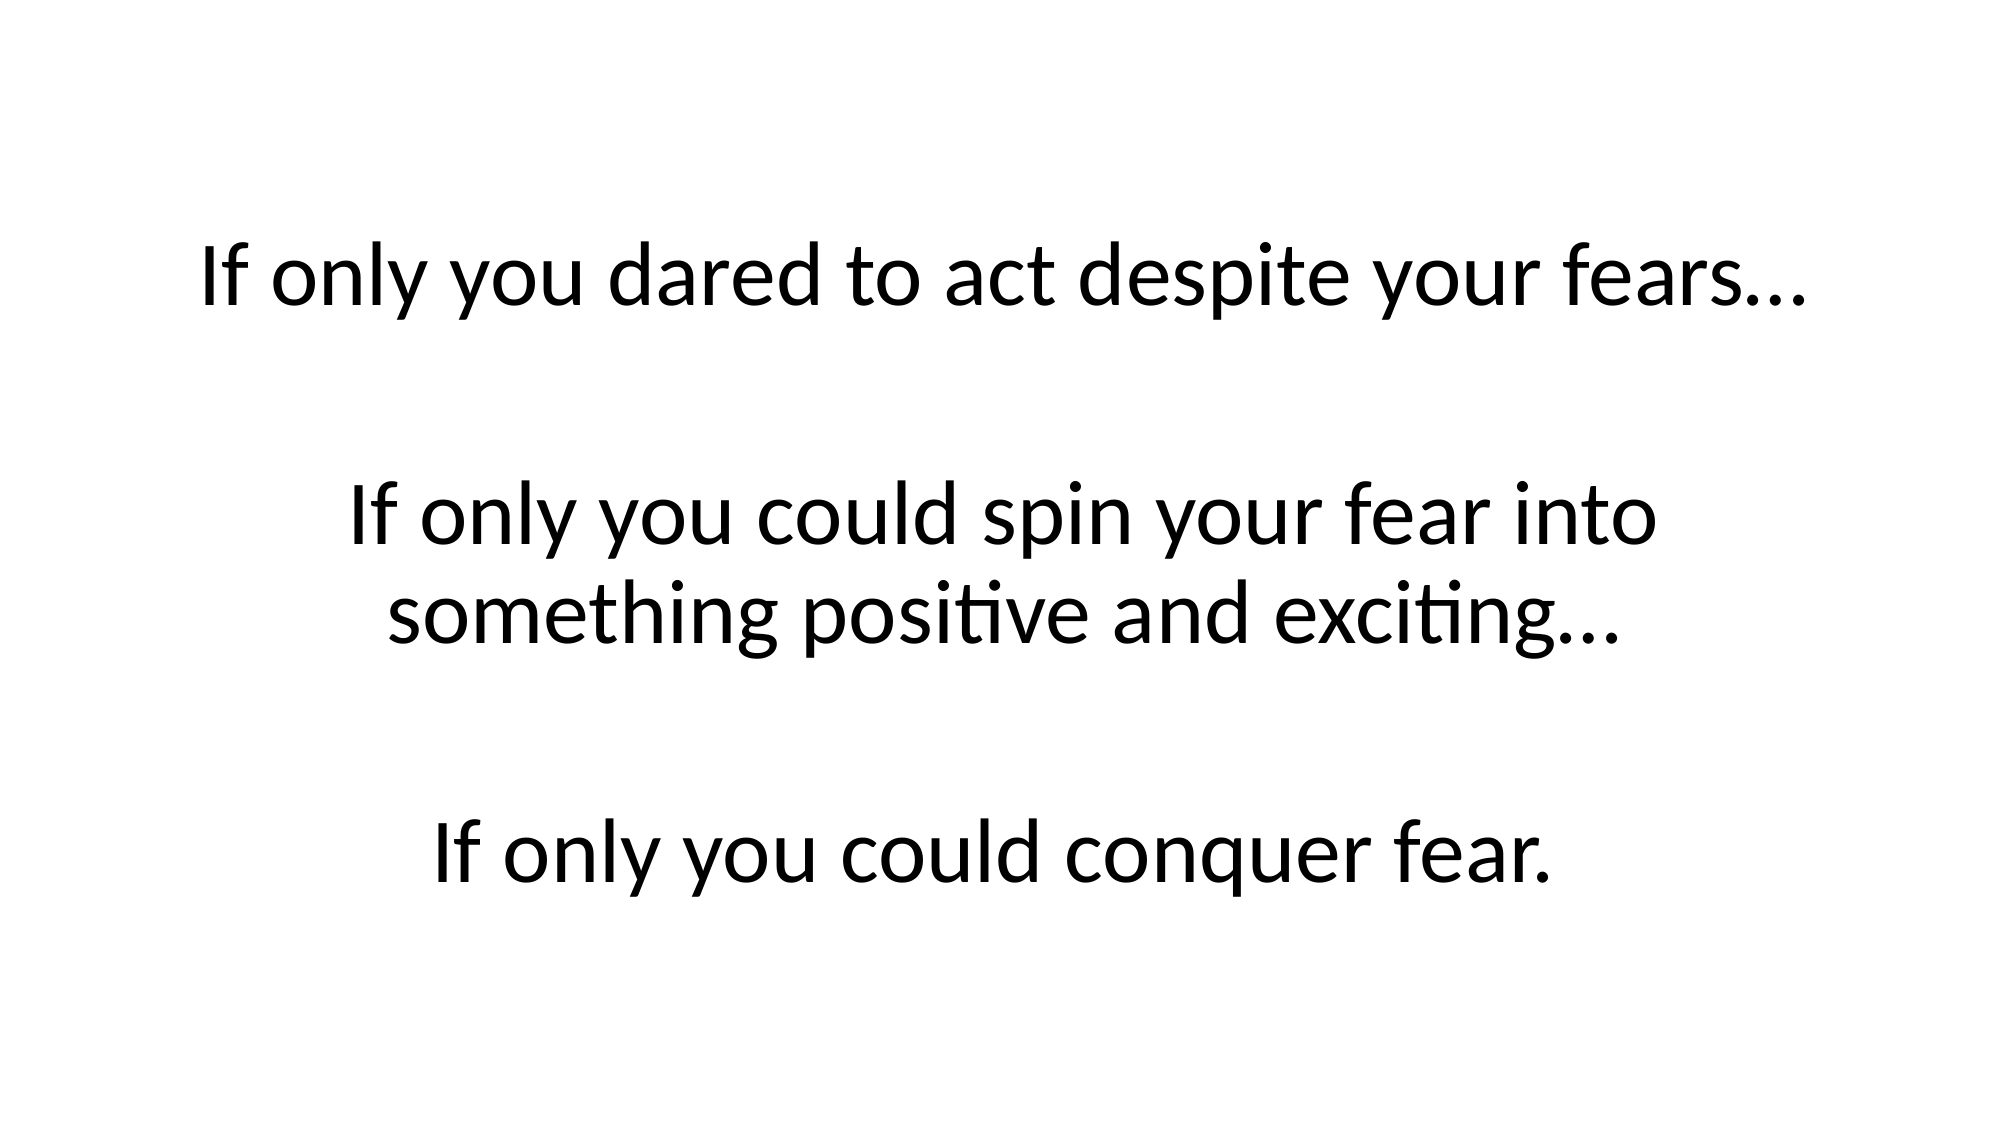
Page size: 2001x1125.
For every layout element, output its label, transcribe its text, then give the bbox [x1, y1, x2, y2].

list If only you dared to act despite your fears… If only you could spin your fear into something positive and exciting… If only you could conquer fear. [160, 218, 1849, 712]
